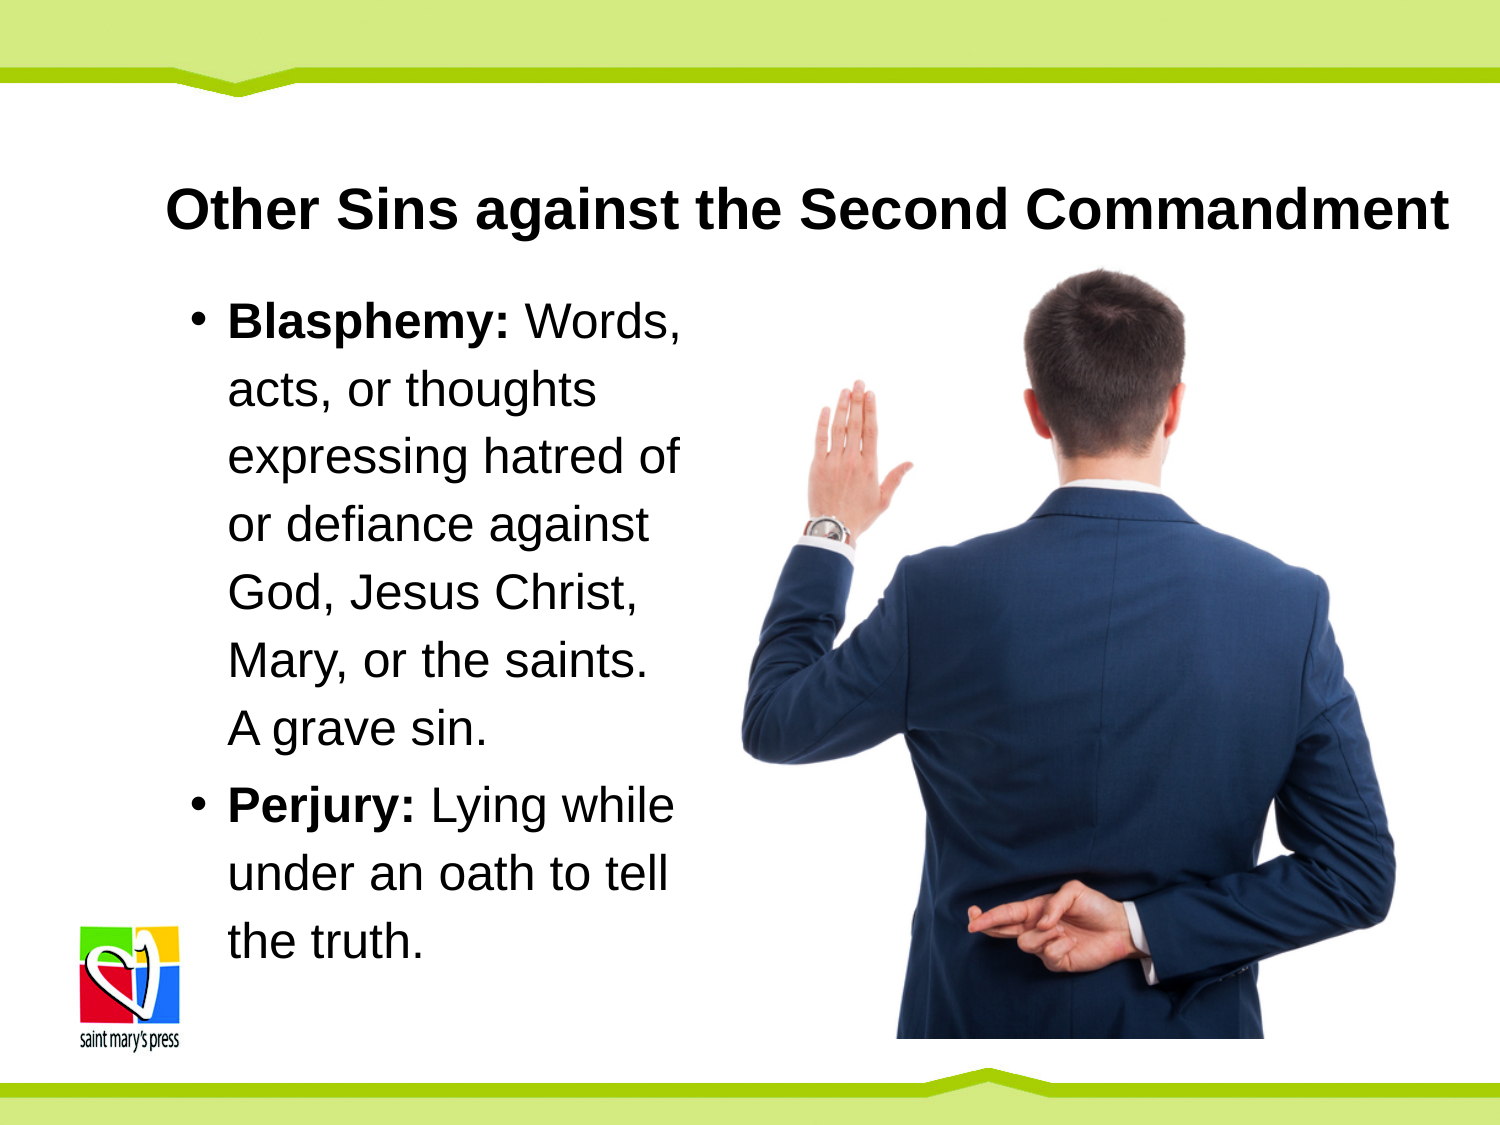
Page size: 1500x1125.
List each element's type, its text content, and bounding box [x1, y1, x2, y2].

picture [0, 0, 1500, 1125]
title Other Sins against the Second Commandment [150, 162, 1500, 250]
list Blasphemy: Words, acts, or thoughts expressing hatred of or defiance against God, Jesus Christ, Mary, or the saints. A grave sin. Perjury: Lying while under an oath to tell the truth. [174, 273, 707, 991]
